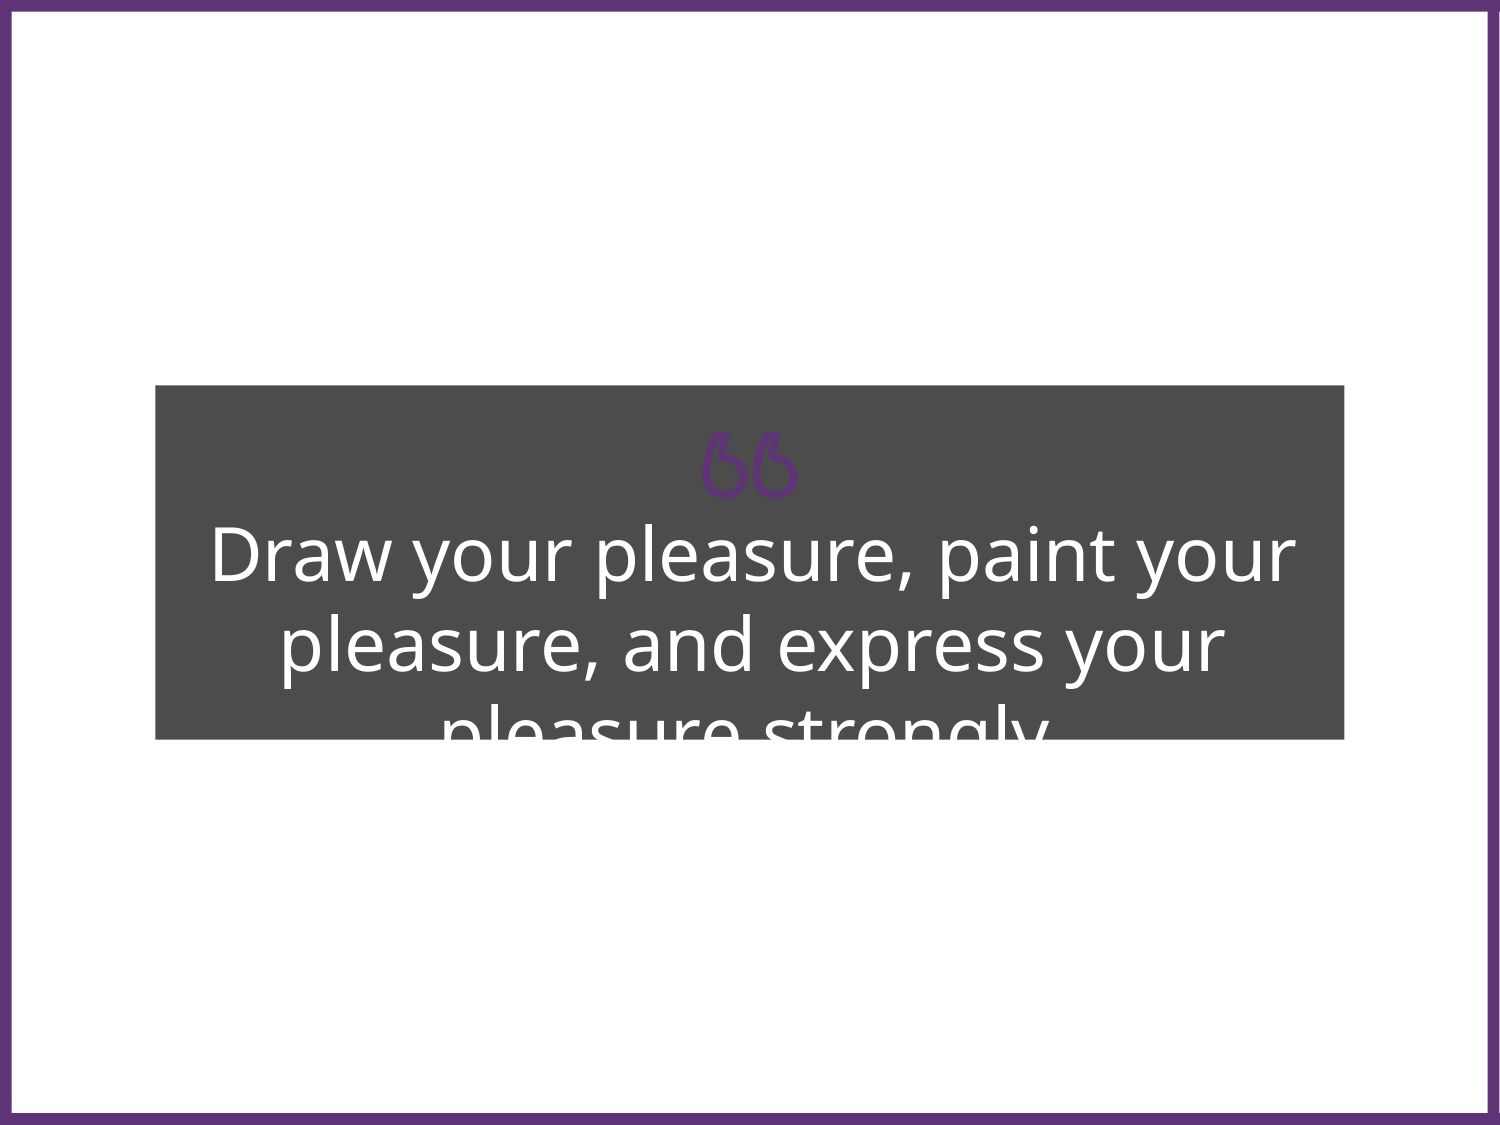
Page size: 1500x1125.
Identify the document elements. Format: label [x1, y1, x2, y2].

text_box [0, 0, 1500, 1125]
text_box [702, 432, 798, 499]
